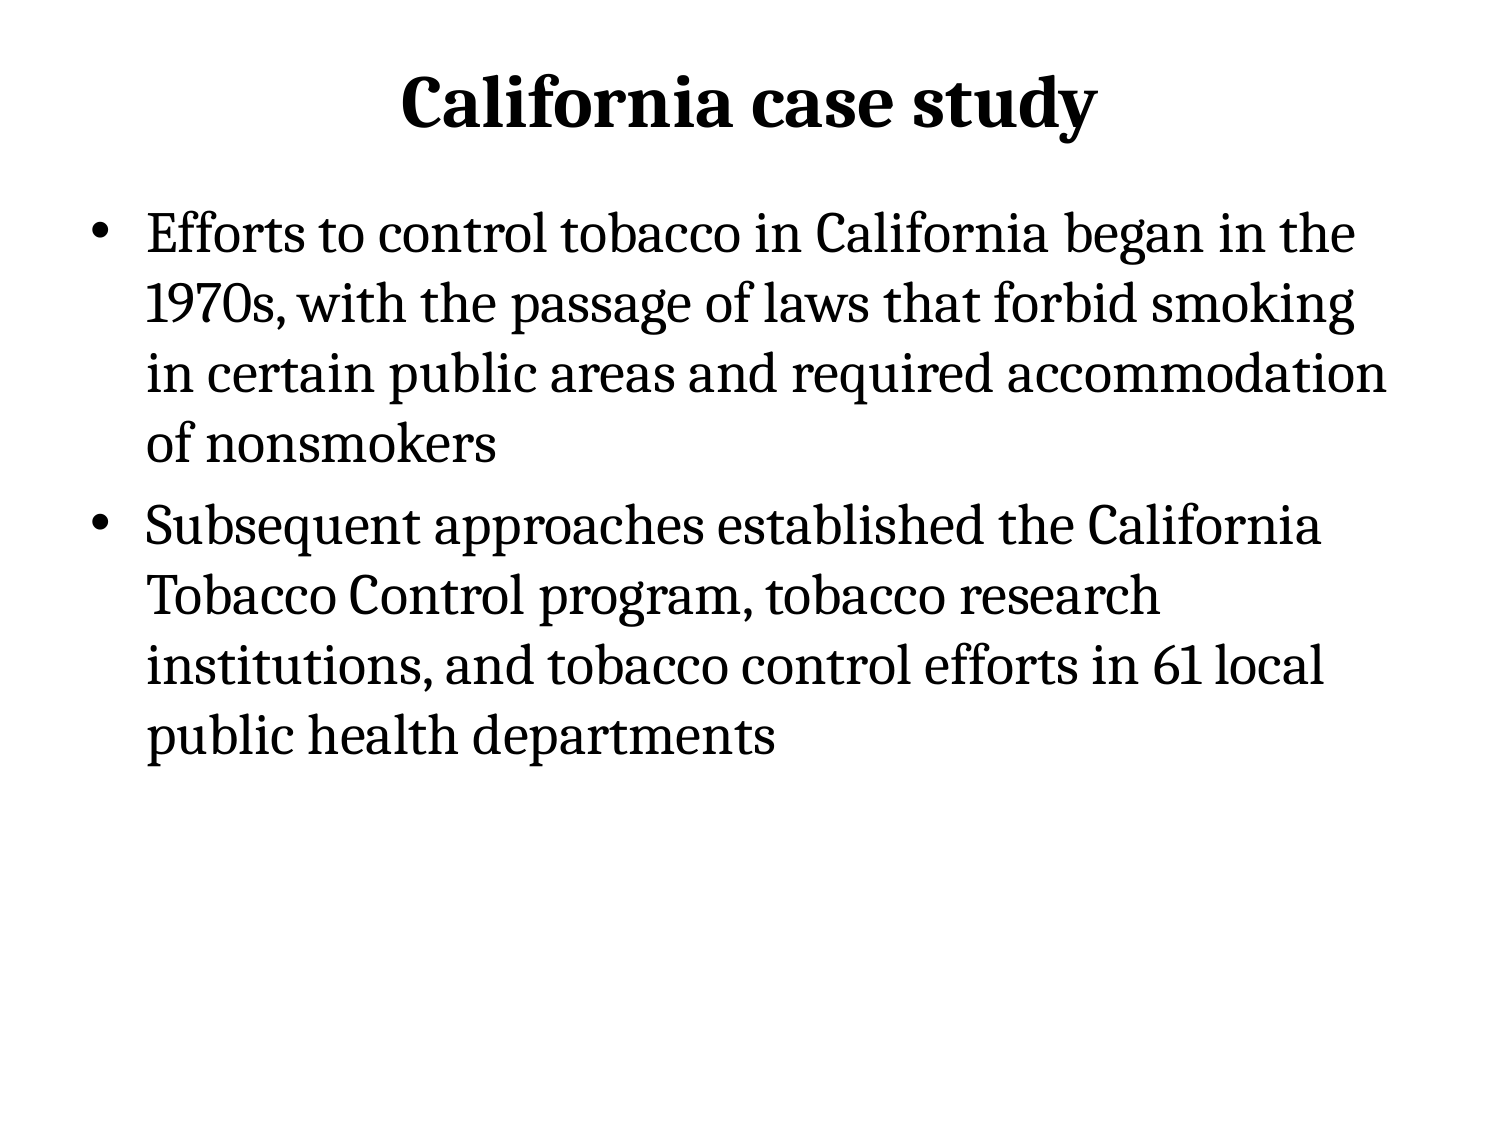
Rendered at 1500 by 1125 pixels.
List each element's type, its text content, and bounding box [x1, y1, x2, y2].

list Efforts to control tobacco in California began in the 1970s, with the passage of laws that forbid smoking in certain public areas and required accommodation of nonsmokers Subsequent approaches established the California Tobacco Control program, tobacco research institutions, and tobacco control efforts in 61 local public health departments [75, 186, 1425, 1098]
title California case study [75, 31, 1425, 163]
